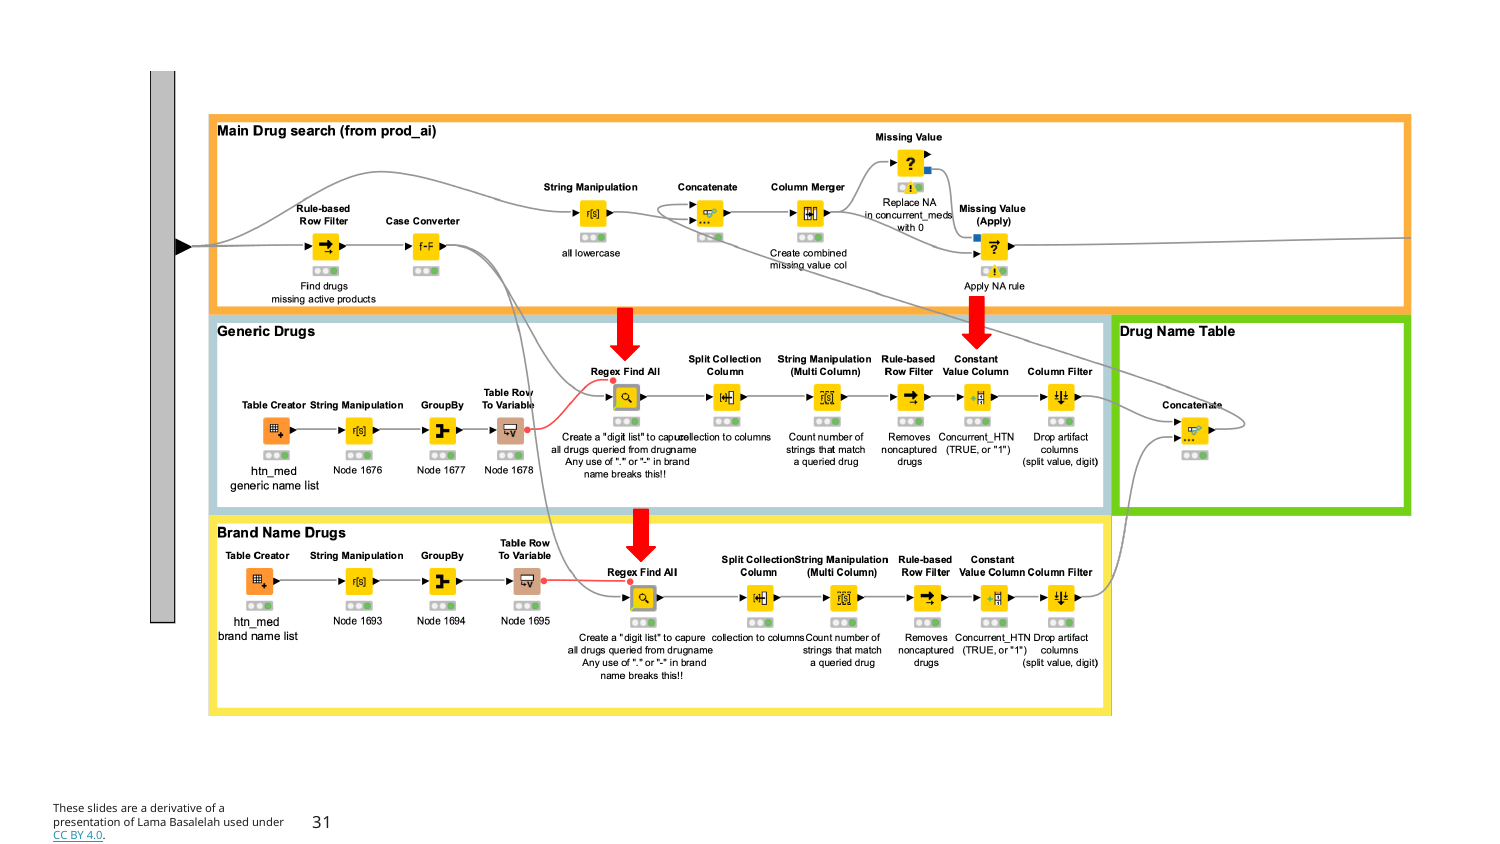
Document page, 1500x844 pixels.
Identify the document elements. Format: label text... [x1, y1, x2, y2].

slide_number 31 [305, 804, 401, 843]
picture [149, 71, 1412, 716]
